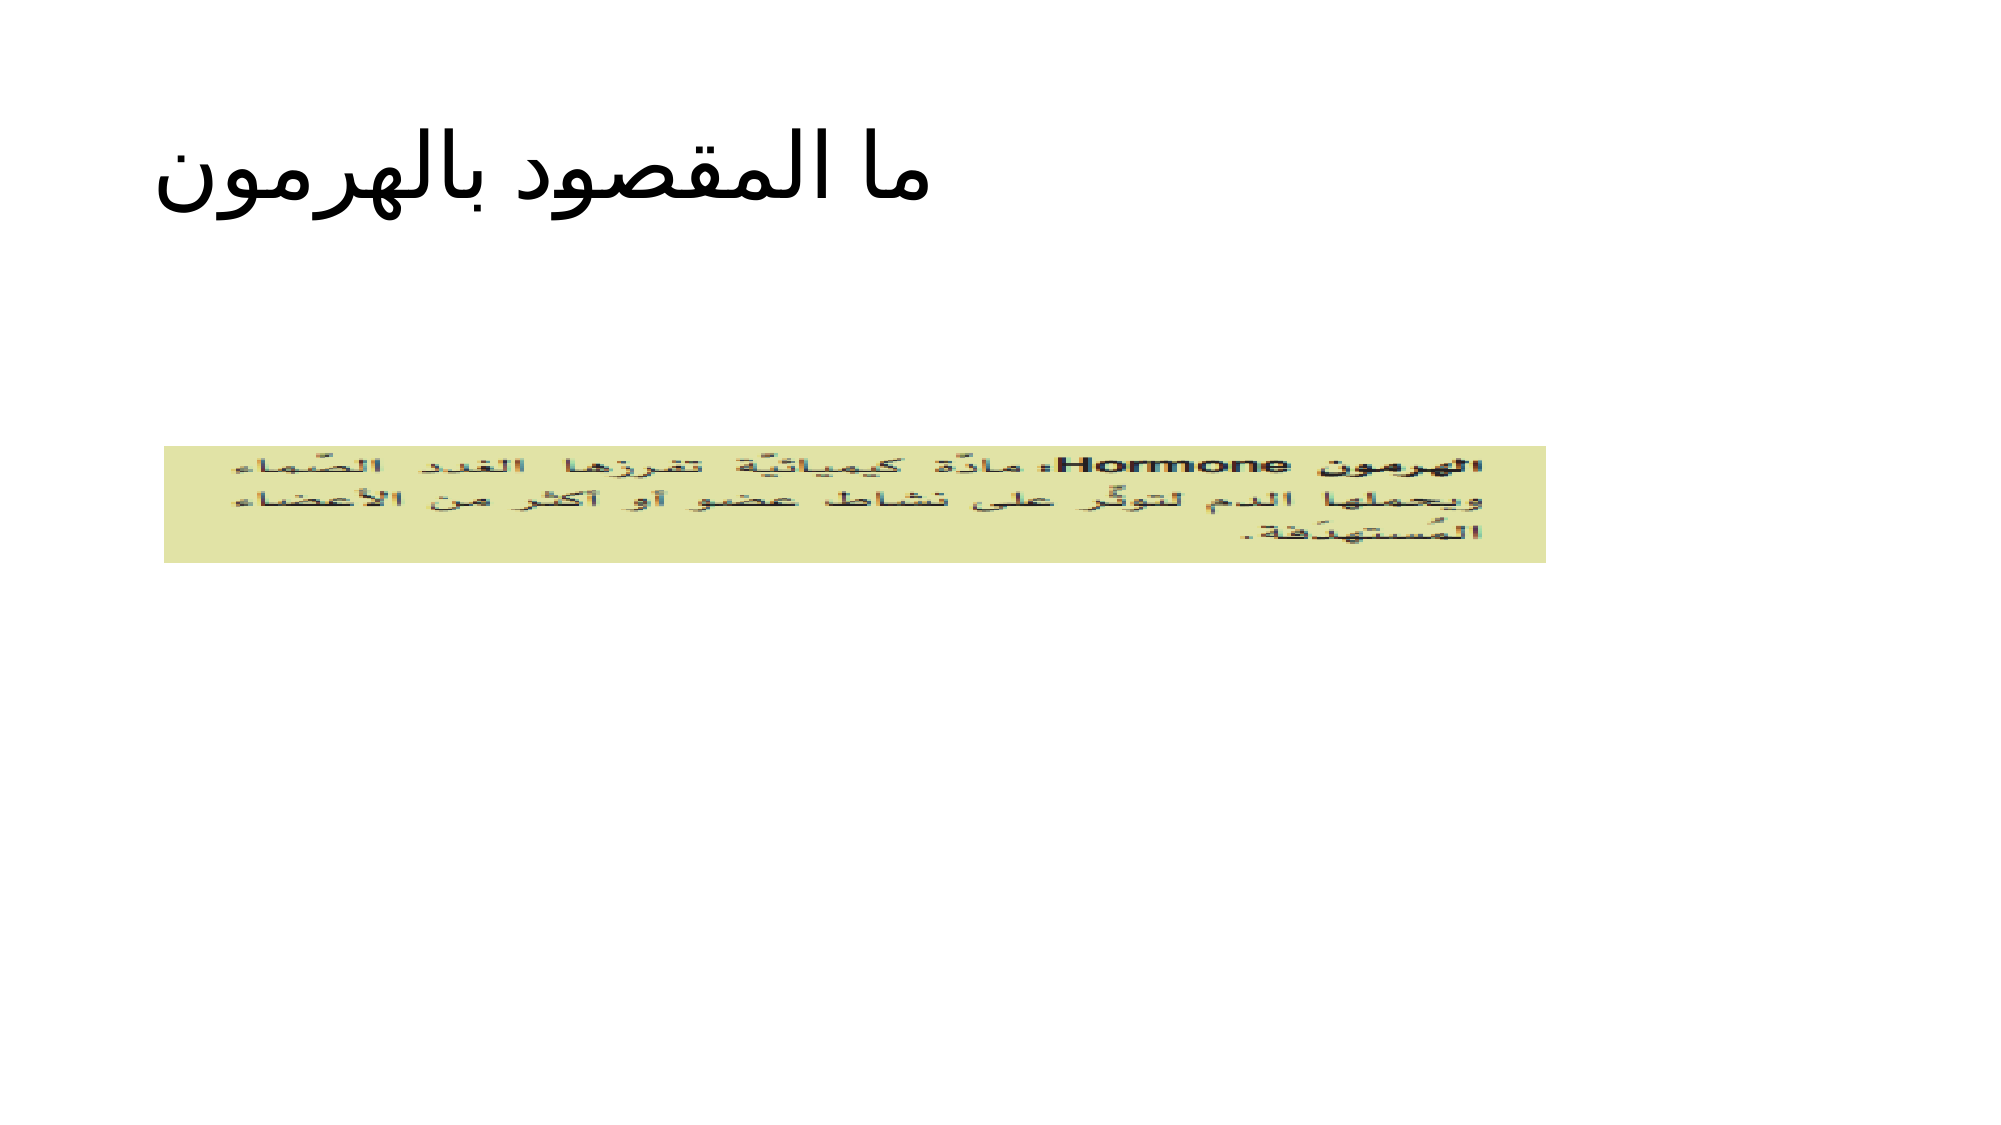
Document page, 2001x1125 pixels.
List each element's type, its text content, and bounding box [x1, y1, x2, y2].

title ما المقصود بالهرمون [137, 59, 1863, 278]
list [164, 446, 1546, 571]
